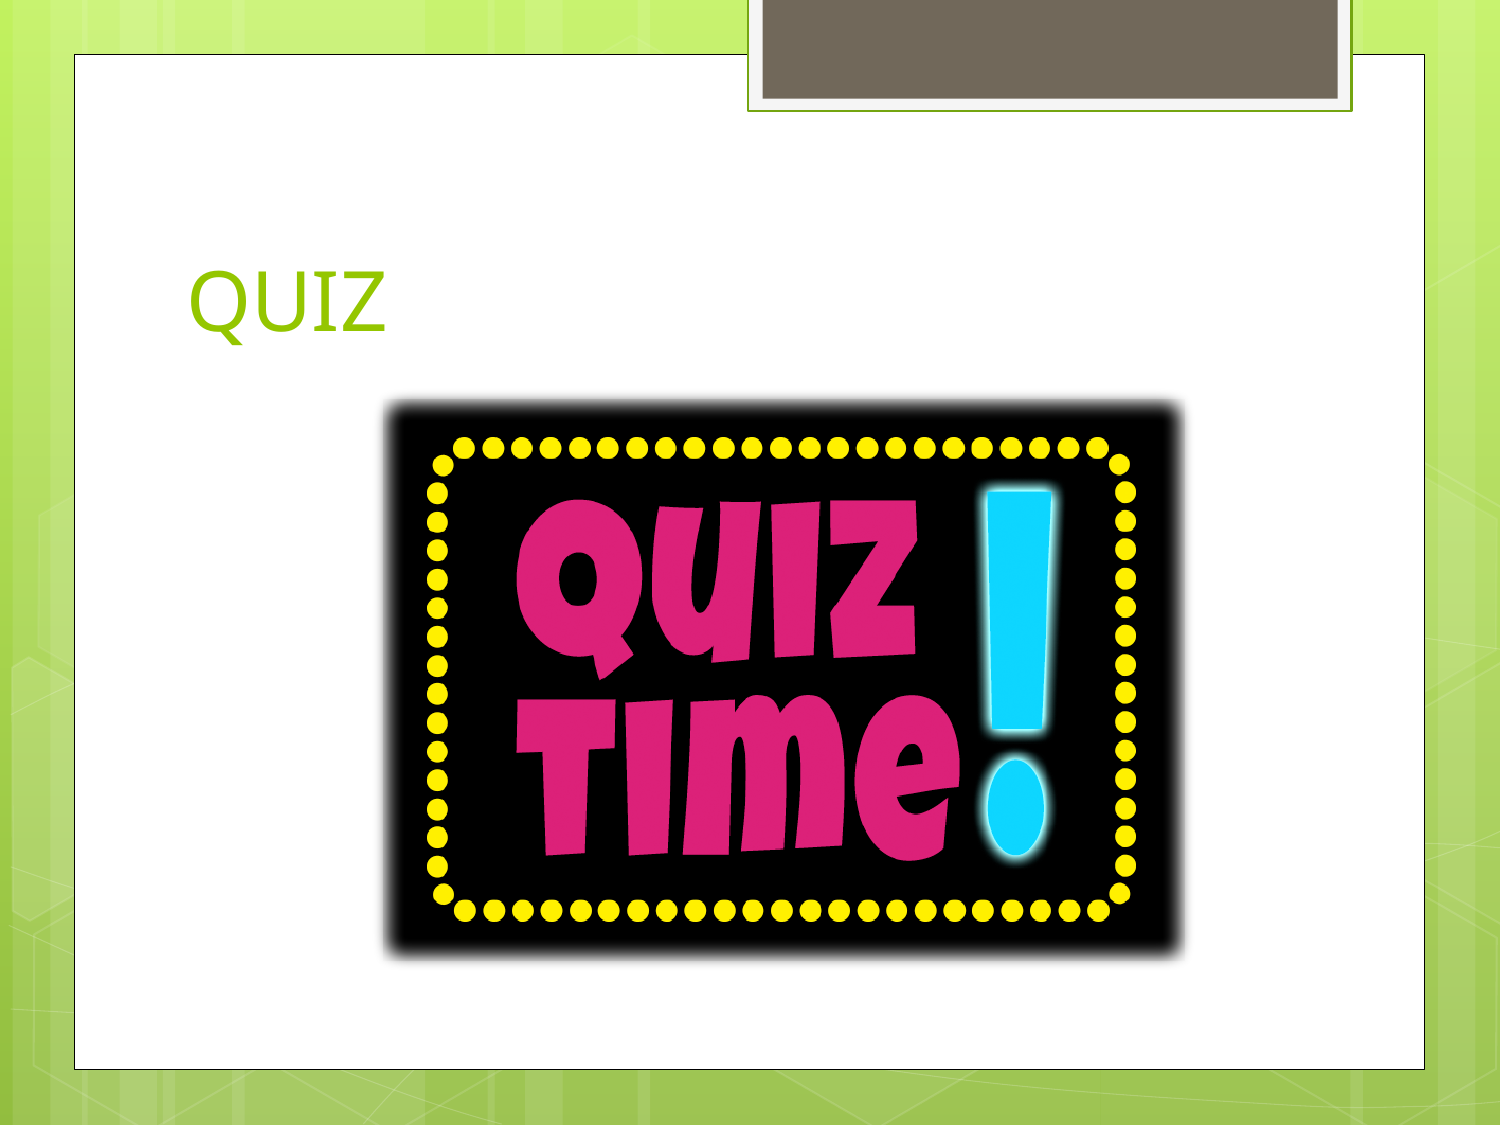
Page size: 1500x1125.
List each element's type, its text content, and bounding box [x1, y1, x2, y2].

title QUIZ [171, 168, 1324, 357]
picture [369, 385, 1197, 973]
